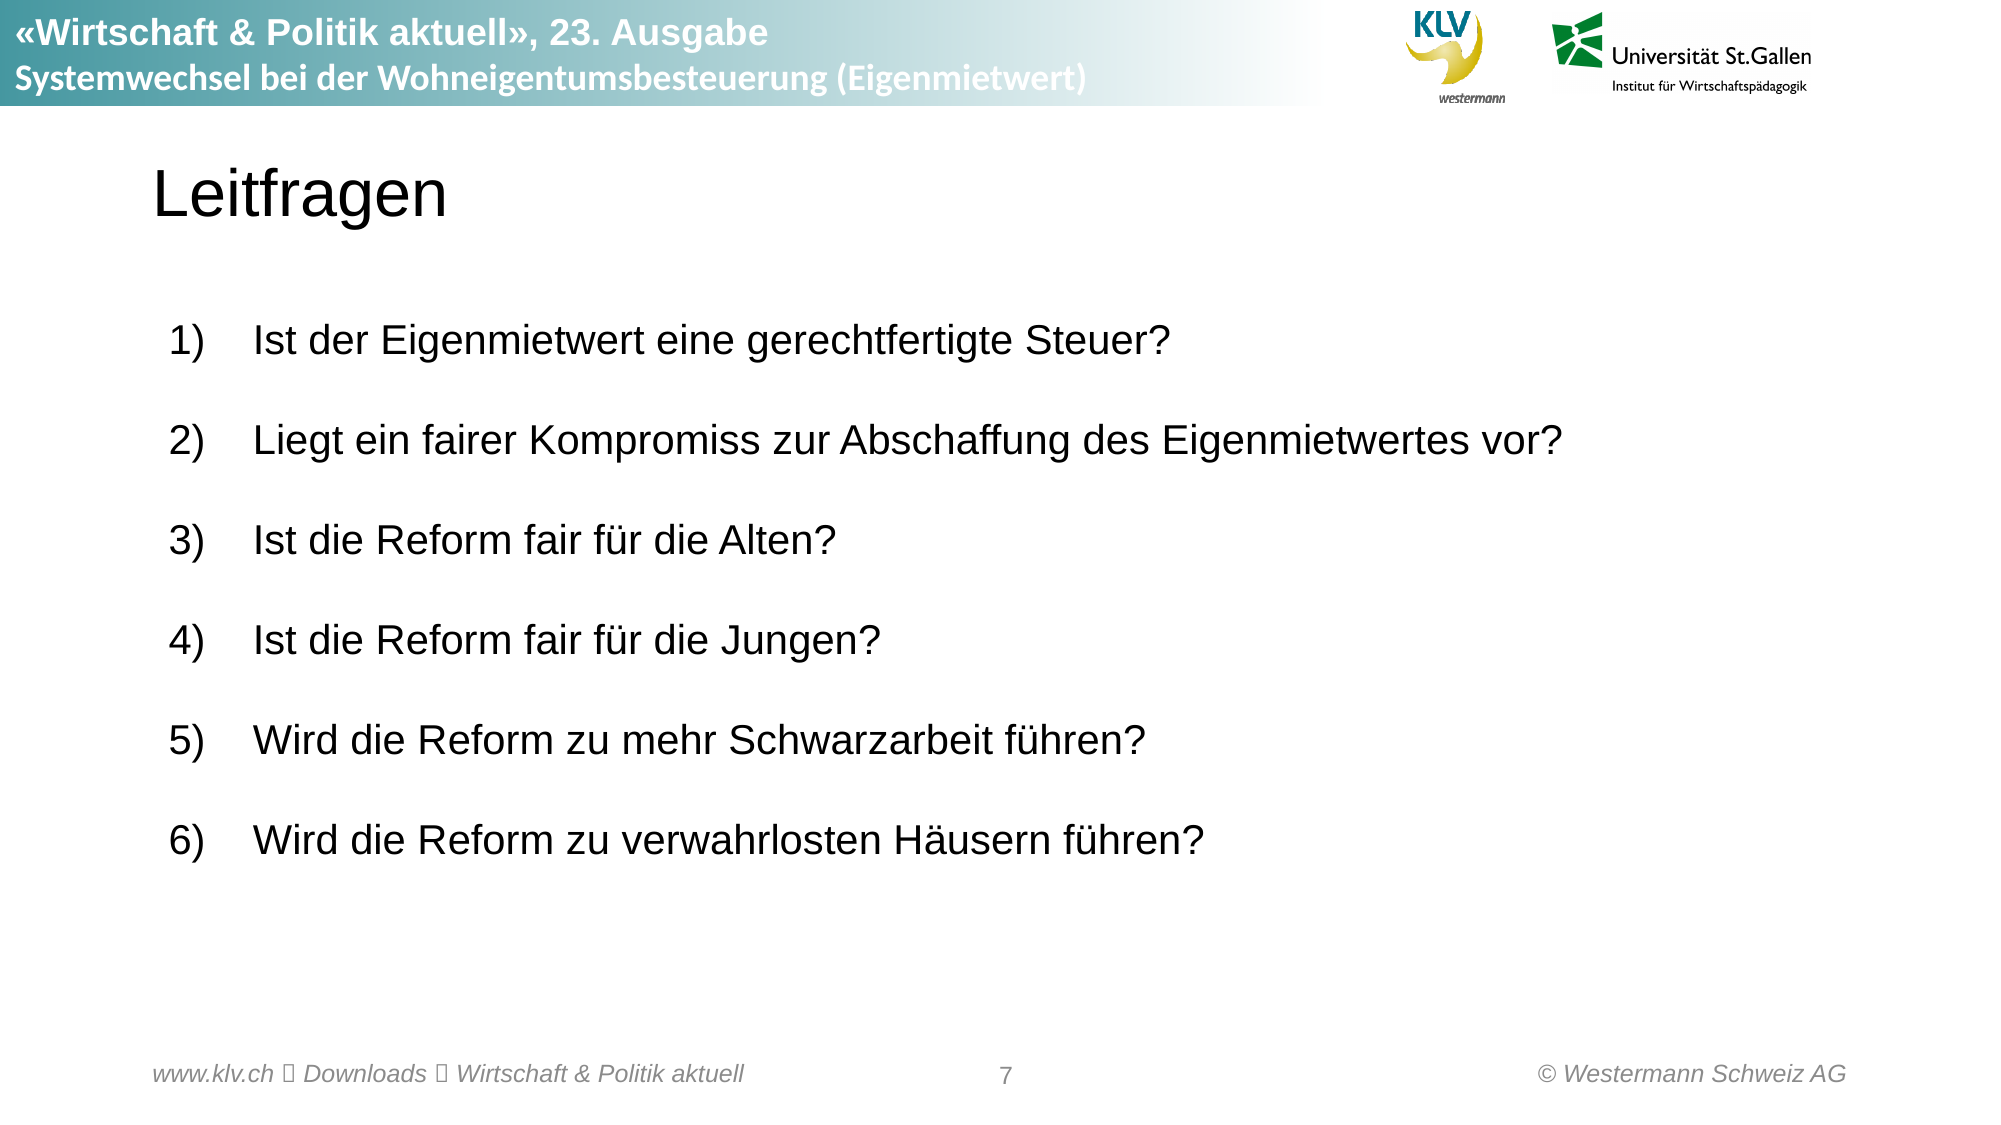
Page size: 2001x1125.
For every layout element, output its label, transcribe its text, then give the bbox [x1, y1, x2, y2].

slide_number www.klv.ch  Downloads  Wirtschaft & Politik aktuell [137, 1042, 813, 1103]
text_box Ist der Eigenmietwert eine gerechtfertigte Steuer? Liegt ein fairer Kompromiss zur Abschaffung des Eigenmietwertes vor? Ist die Reform fair für die Alten? Ist die Reform fair für die Jungen? Wird die Reform zu mehr Schwarzarbeit führen? Wird die Reform zu verwahrlosten Häusern führen? [153, 255, 1895, 871]
picture [1552, 12, 1811, 92]
text_box © Westermann Schweiz AG [1204, 1042, 1863, 1103]
title Leitfragen [137, 92, 1863, 299]
slide_number 7 [812, 1044, 1200, 1105]
picture [1406, 11, 1505, 92]
